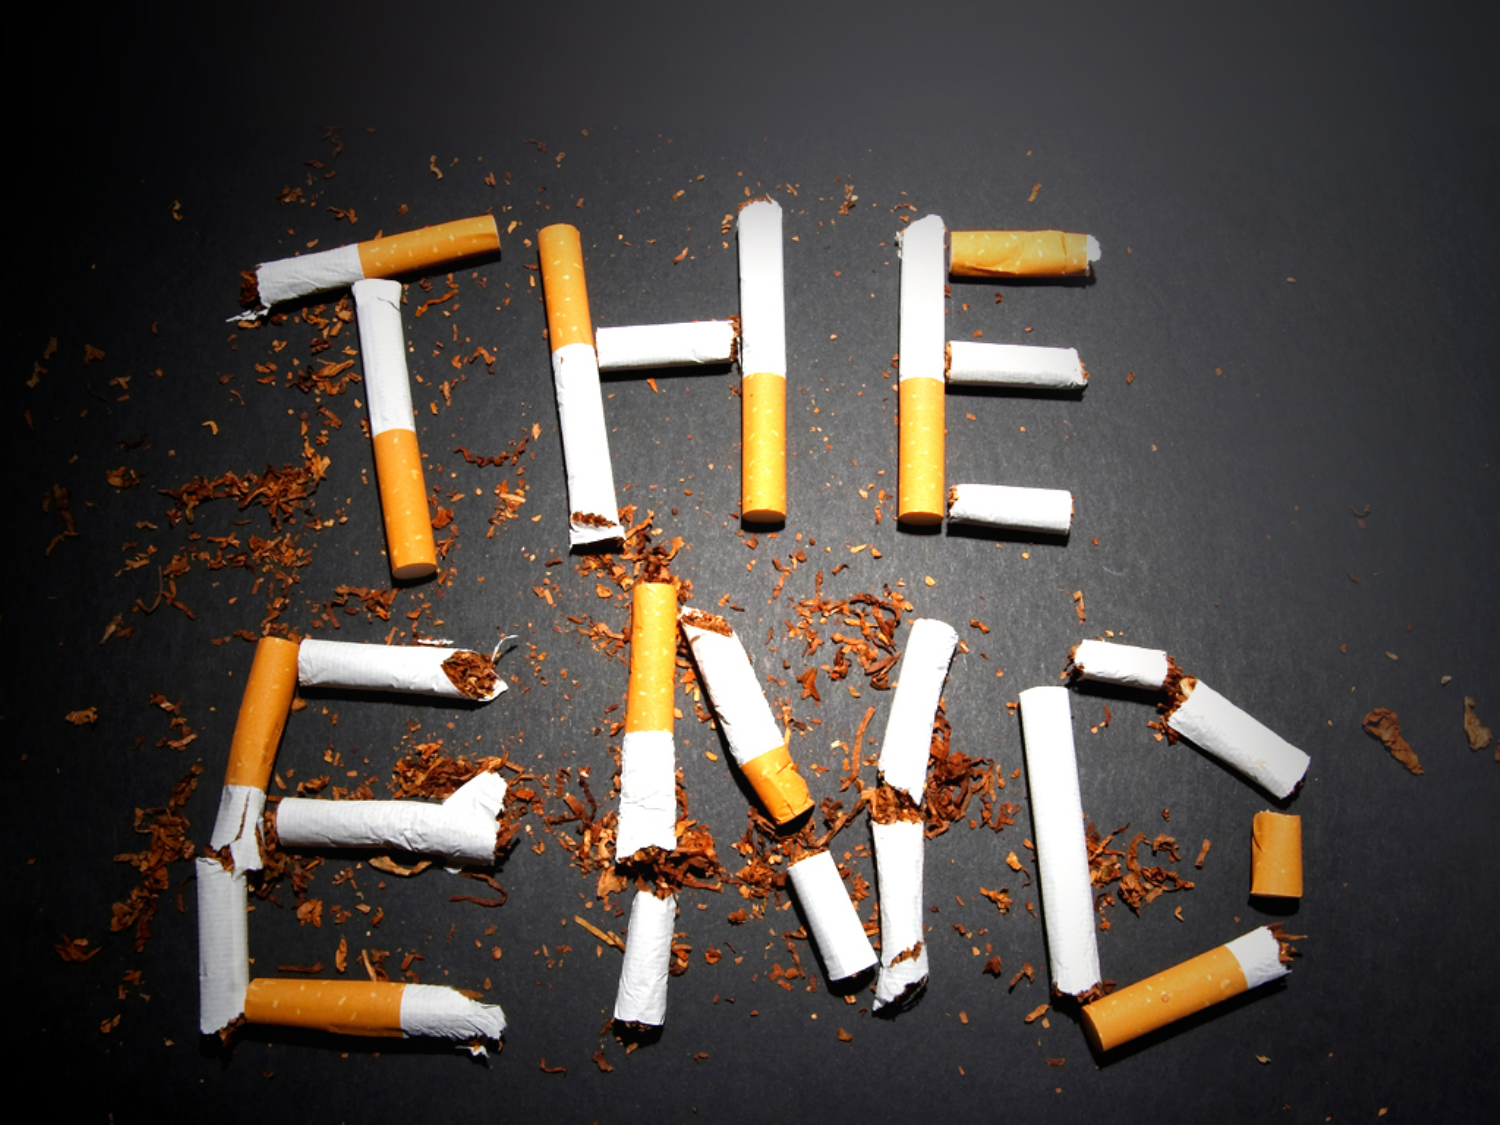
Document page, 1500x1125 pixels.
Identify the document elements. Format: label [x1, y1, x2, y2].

list [0, 0, 1500, 1125]
